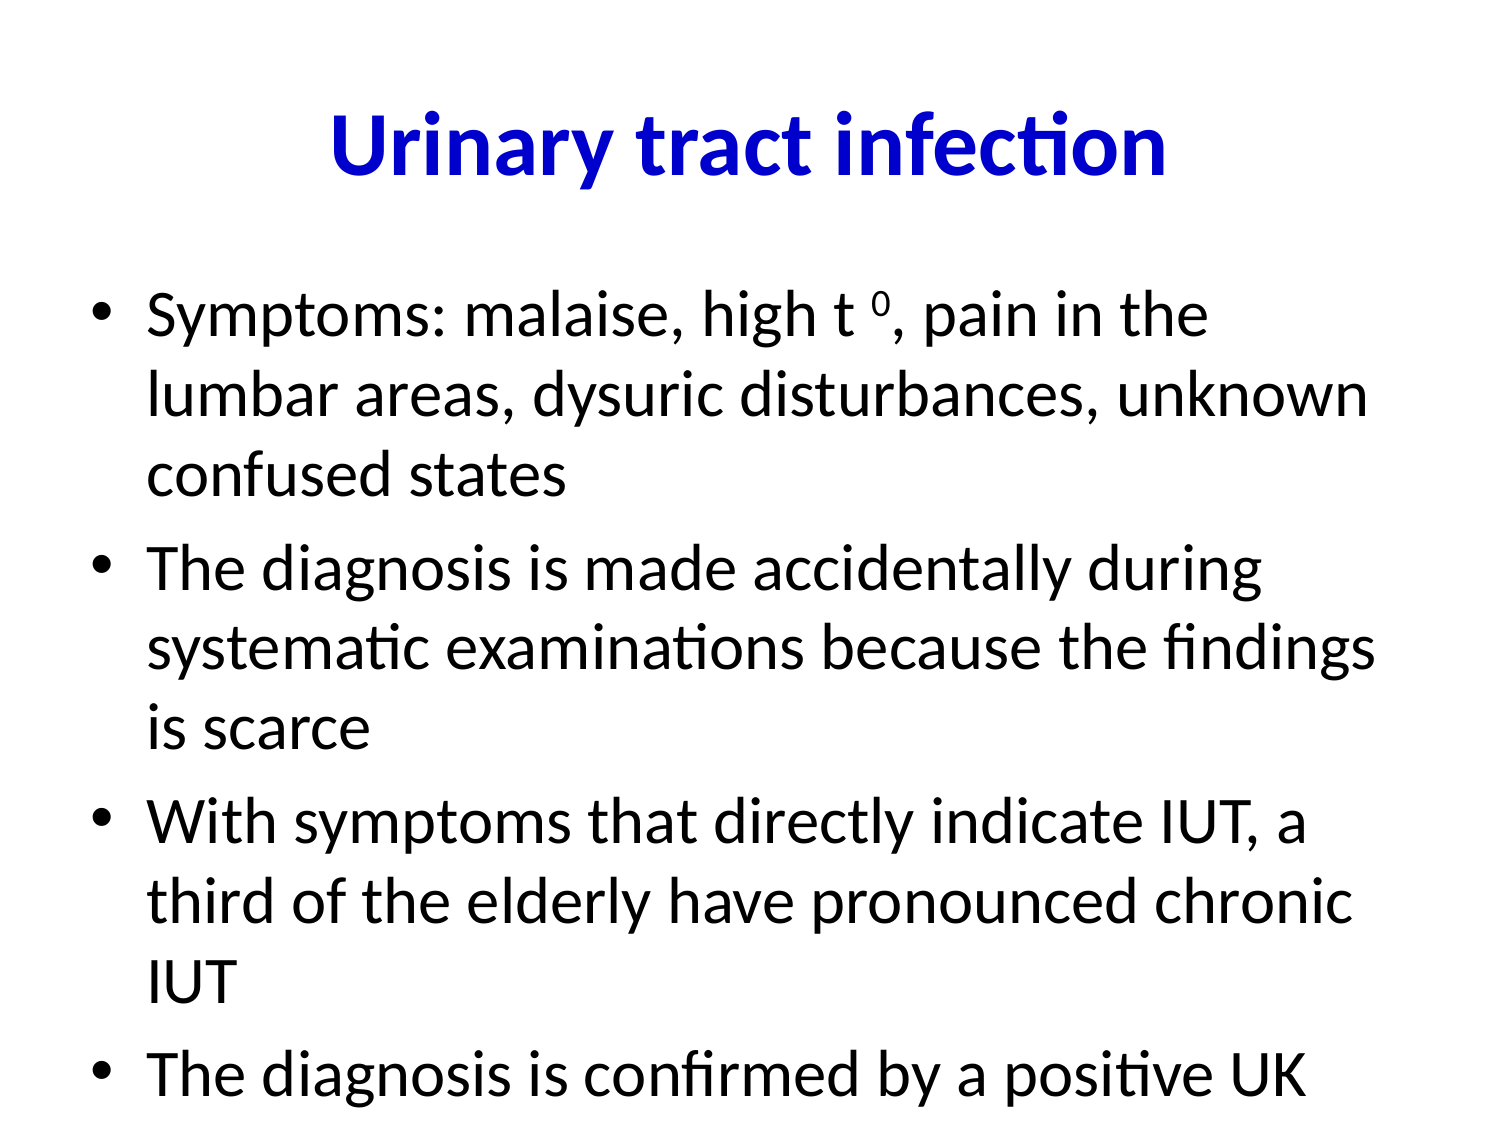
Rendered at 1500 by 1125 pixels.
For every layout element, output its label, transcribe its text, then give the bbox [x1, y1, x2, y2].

title Urinary tract infection [75, 45, 1425, 233]
list Symptoms: malaise, high t 0, pain in the lumbar areas, dysuric disturbances, unknown confused states The diagnosis is made accidentally during systematic examinations because the findings is scarce With symptoms that directly indicate IUT, a third of the elderly have pronounced chronic IUT The diagnosis is confirmed by a positive UK [75, 262, 1425, 1125]
